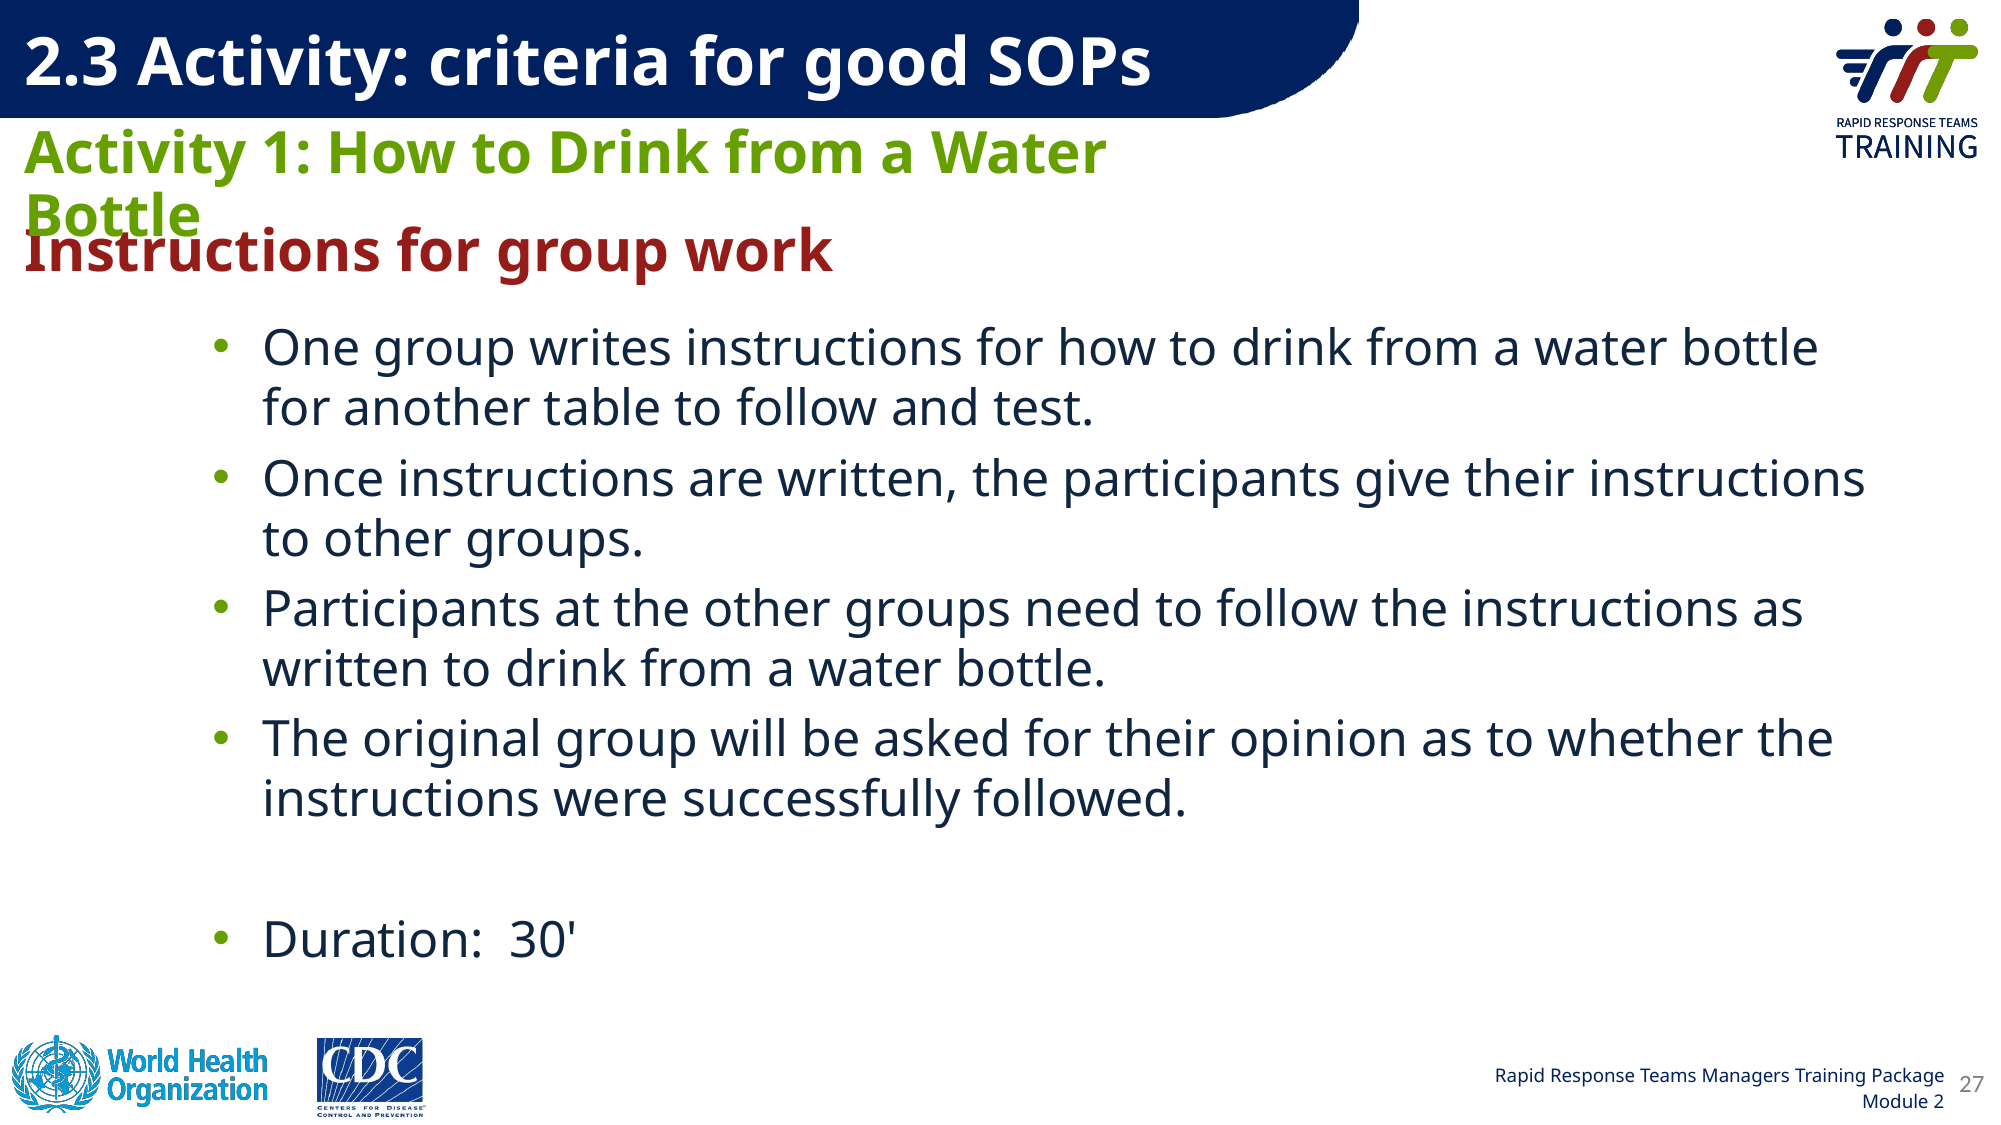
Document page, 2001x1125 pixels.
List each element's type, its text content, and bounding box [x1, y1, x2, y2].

picture [12, 1083, 48, 1113]
picture [30, 1083, 37, 1091]
picture [71, 1053, 90, 1091]
picture [22, 1062, 26, 1077]
slide_number 27 [1906, 1059, 2000, 1117]
text_box 2.3 Activity: criteria for good SOPs [17, 11, 1255, 107]
picture [36, 1088, 78, 1105]
picture [12, 1035, 54, 1068]
picture [59, 1035, 267, 1113]
title Instructions for group work [17, 251, 872, 306]
text_box One group writes instructions for how to drink from a water bottle for another table to follow and test. Once instructions are written, the participants give their instructions to other groups. Participants at the other groups need to follow the instructions as written to drink from a water bottle. The original group will be asked for their opinion as to whether the instructions were successfully followed. Duration: 30' [191, 257, 1884, 1015]
text_box Activity 1: How to Drink from a Water Bottle [16, 122, 1250, 251]
picture [1835, 19, 1978, 167]
picture [50, 1108, 62, 1113]
picture [34, 1054, 43, 1078]
picture [46, 1056, 54, 1062]
picture [0, 0, 1359, 118]
picture [24, 1054, 36, 1087]
picture [317, 1038, 426, 1117]
picture [40, 1062, 47, 1070]
